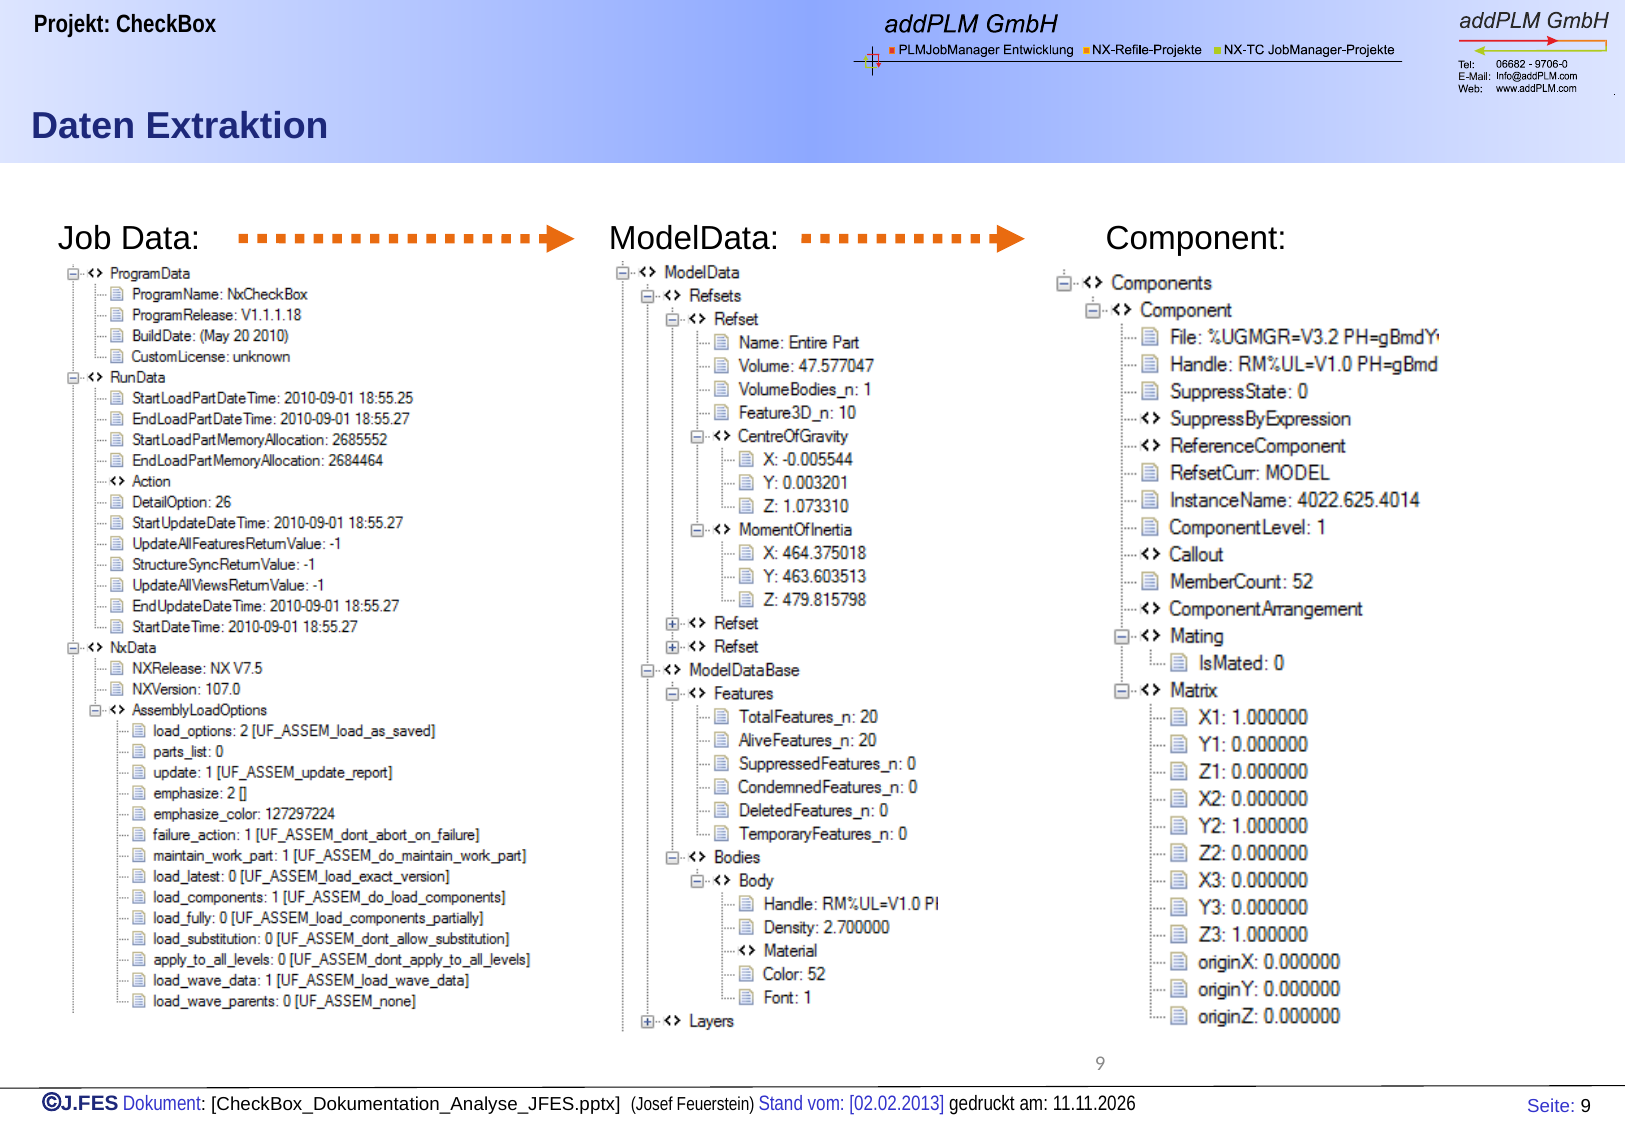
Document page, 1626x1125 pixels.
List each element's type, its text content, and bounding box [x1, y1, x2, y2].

picture [611, 261, 938, 1033]
text_box [562, 232, 575, 245]
text_box Job Data: [43, 209, 373, 264]
text_box ModelData: [594, 209, 924, 264]
text_box [1012, 232, 1025, 245]
title Daten Extraktion [30, 73, 1600, 138]
picture [1050, 268, 1440, 1032]
text_box Component: [1031, 209, 1361, 264]
picture [60, 264, 538, 1013]
text_box 9 [1062, 1042, 1138, 1103]
